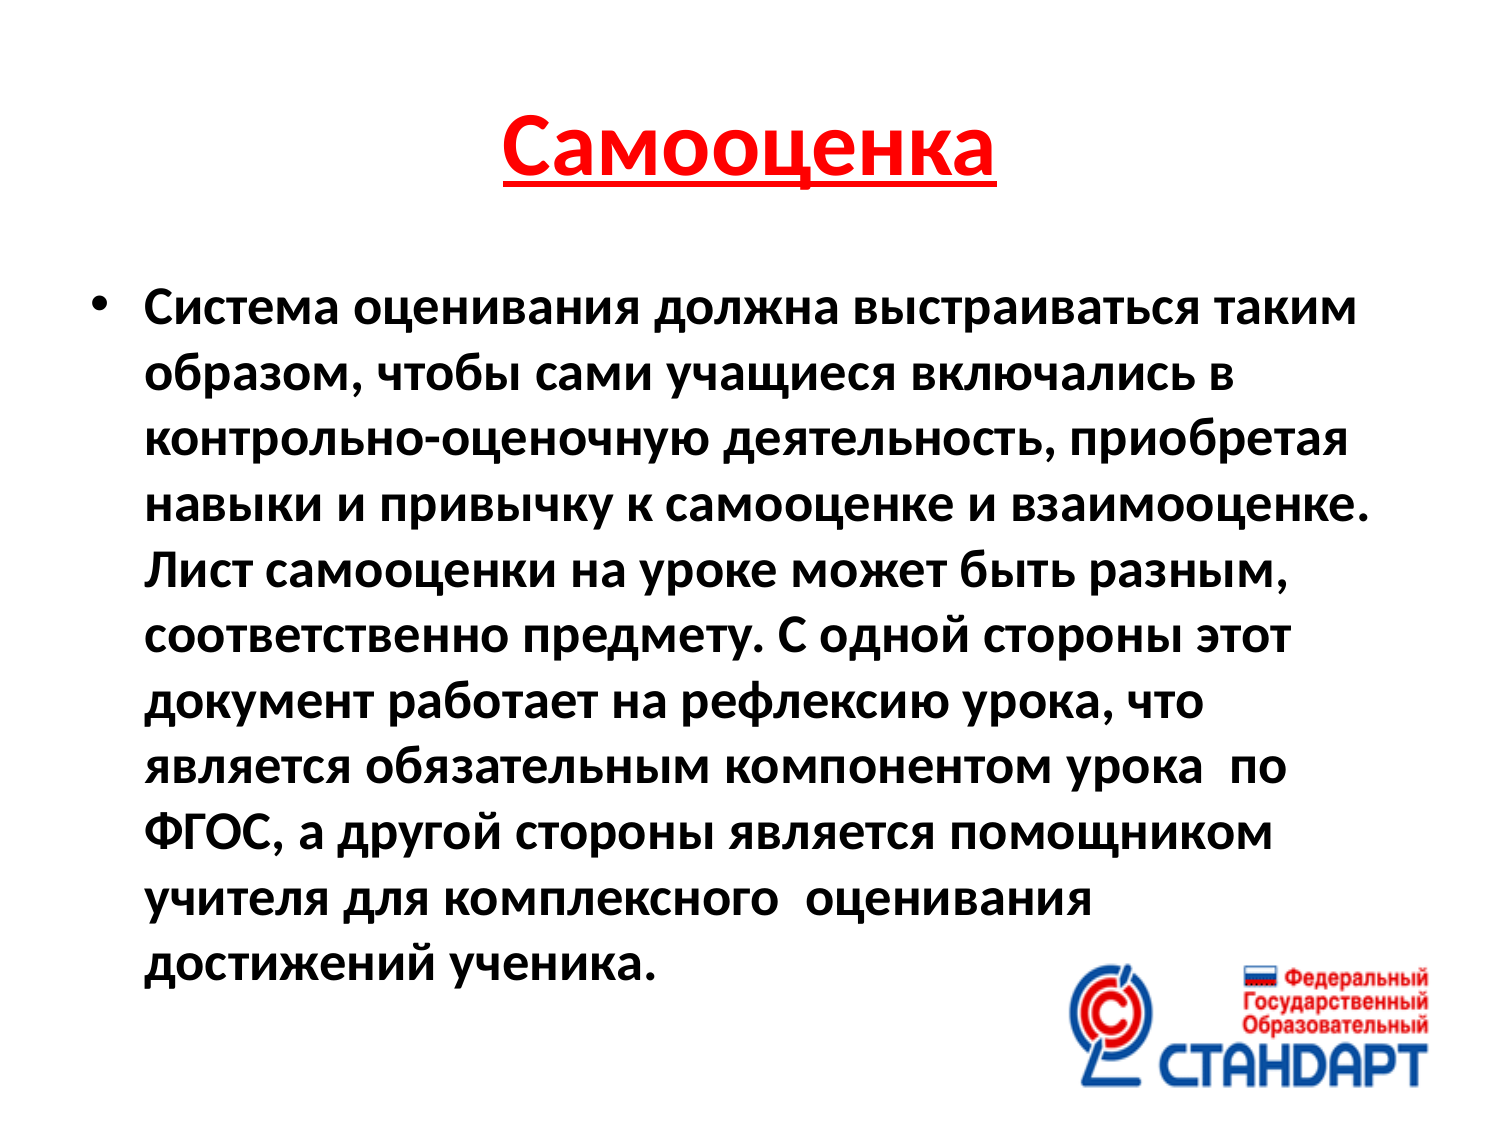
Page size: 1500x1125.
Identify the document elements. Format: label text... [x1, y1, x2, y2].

list Система оценивания должна выстраиваться таким образом, чтобы сами учащиеся включались в контрольно-оценочную деятельность, приобретая навыки и привычку к самооценке и взаимооценке. Лист самооценки на уроке может быть разным, соответственно предмету. С одной стороны этот документ работает на рефлексию урока, что является обязательным компонентом урока по ФГОС, а другой стороны является помощником учителя для комплексного оценивания достижений ученика. [75, 262, 1425, 1005]
title Самооценка [75, 45, 1425, 233]
picture [1066, 960, 1477, 1091]
